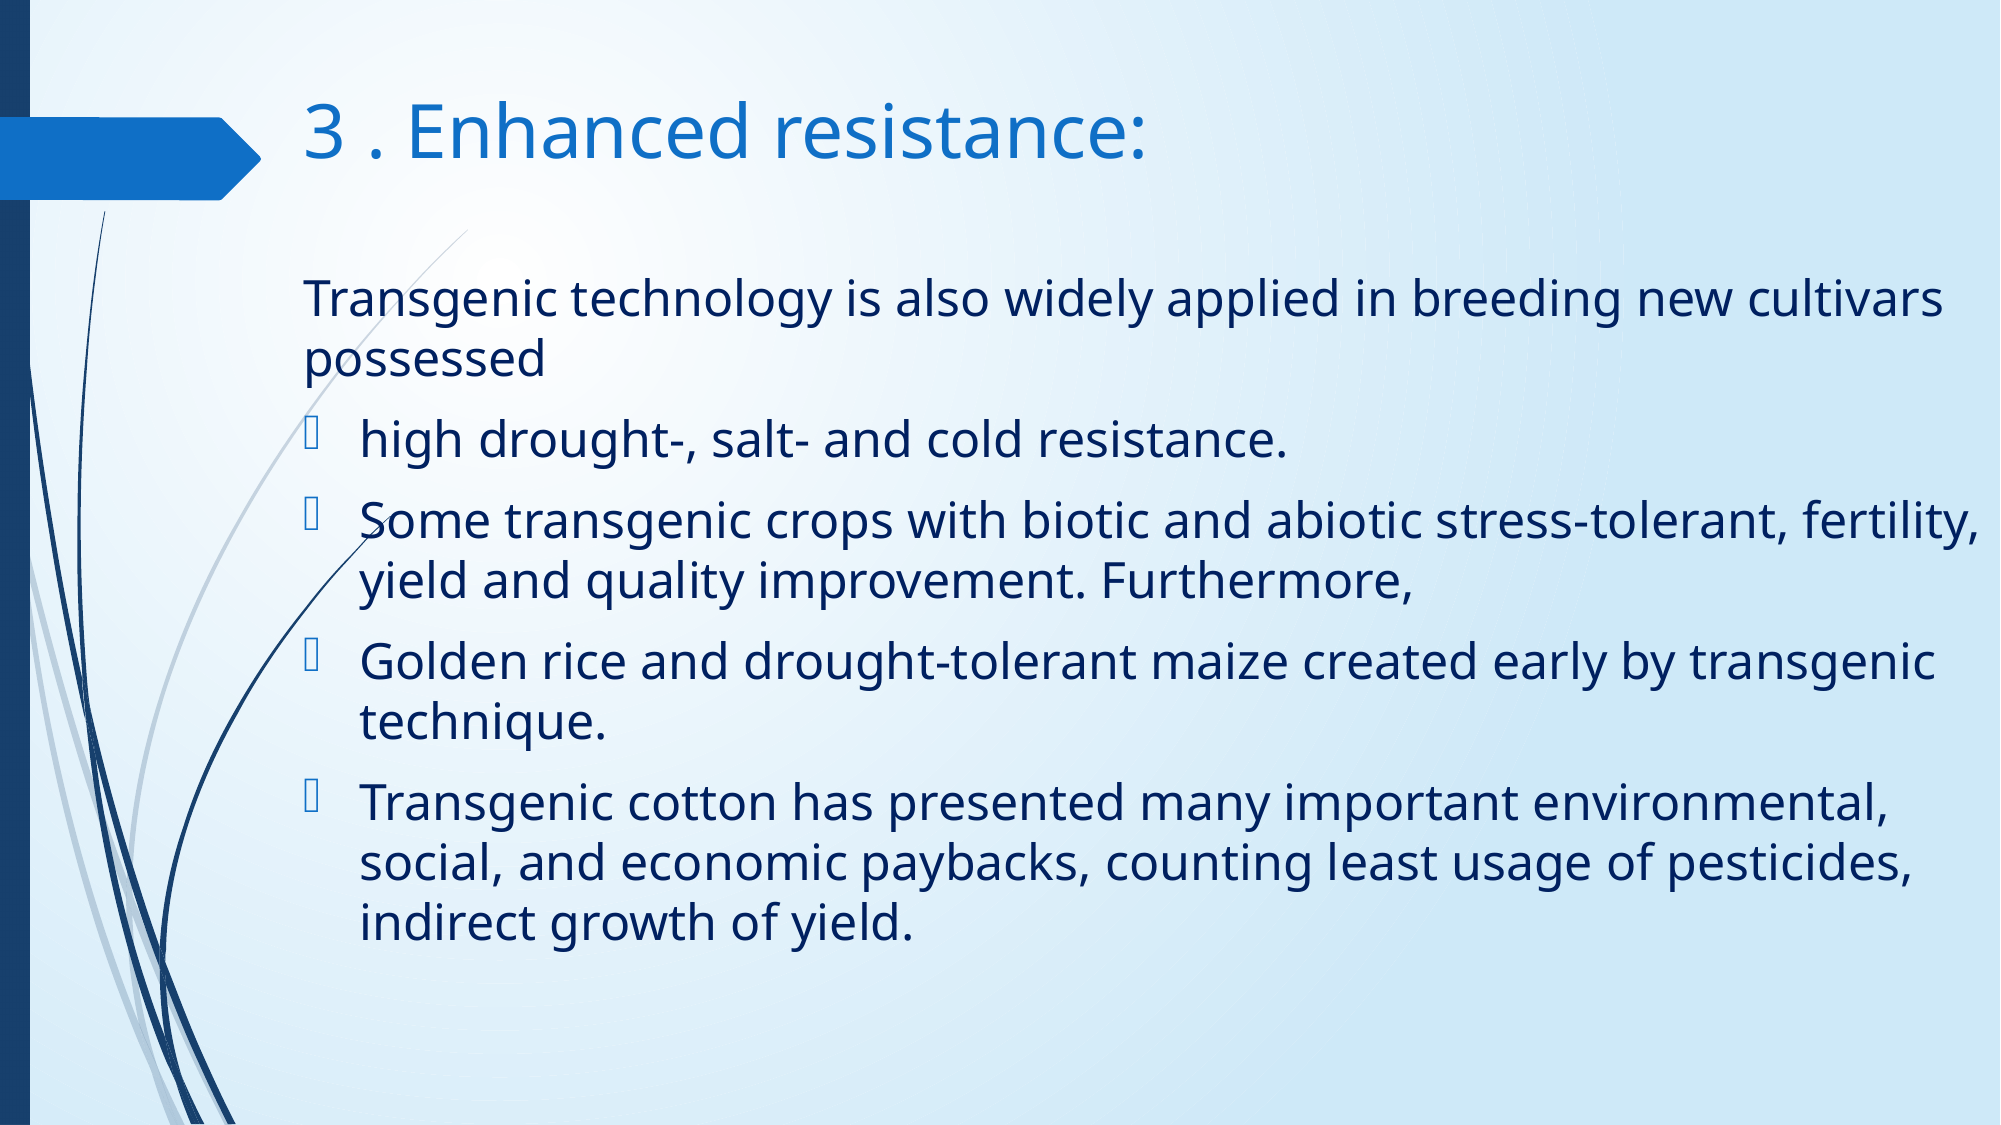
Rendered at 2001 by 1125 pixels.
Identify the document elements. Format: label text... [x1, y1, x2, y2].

list Transgenic technology is also widely applied in breeding new cultivars possessed high drought-, salt- and cold resistance. Some transgenic crops with biotic and abiotic stress-tolerant, fertility, yield and quality improvement. Furthermore, Golden rice and drought-tolerant maize created early by transgenic technique. Transgenic cotton has presented many important environmental, social, and economic paybacks, counting least usage of pesticides, indirect growth of yield. [288, 259, 2000, 1125]
title 3 . Enhanced resistance: [288, 75, 1751, 259]
